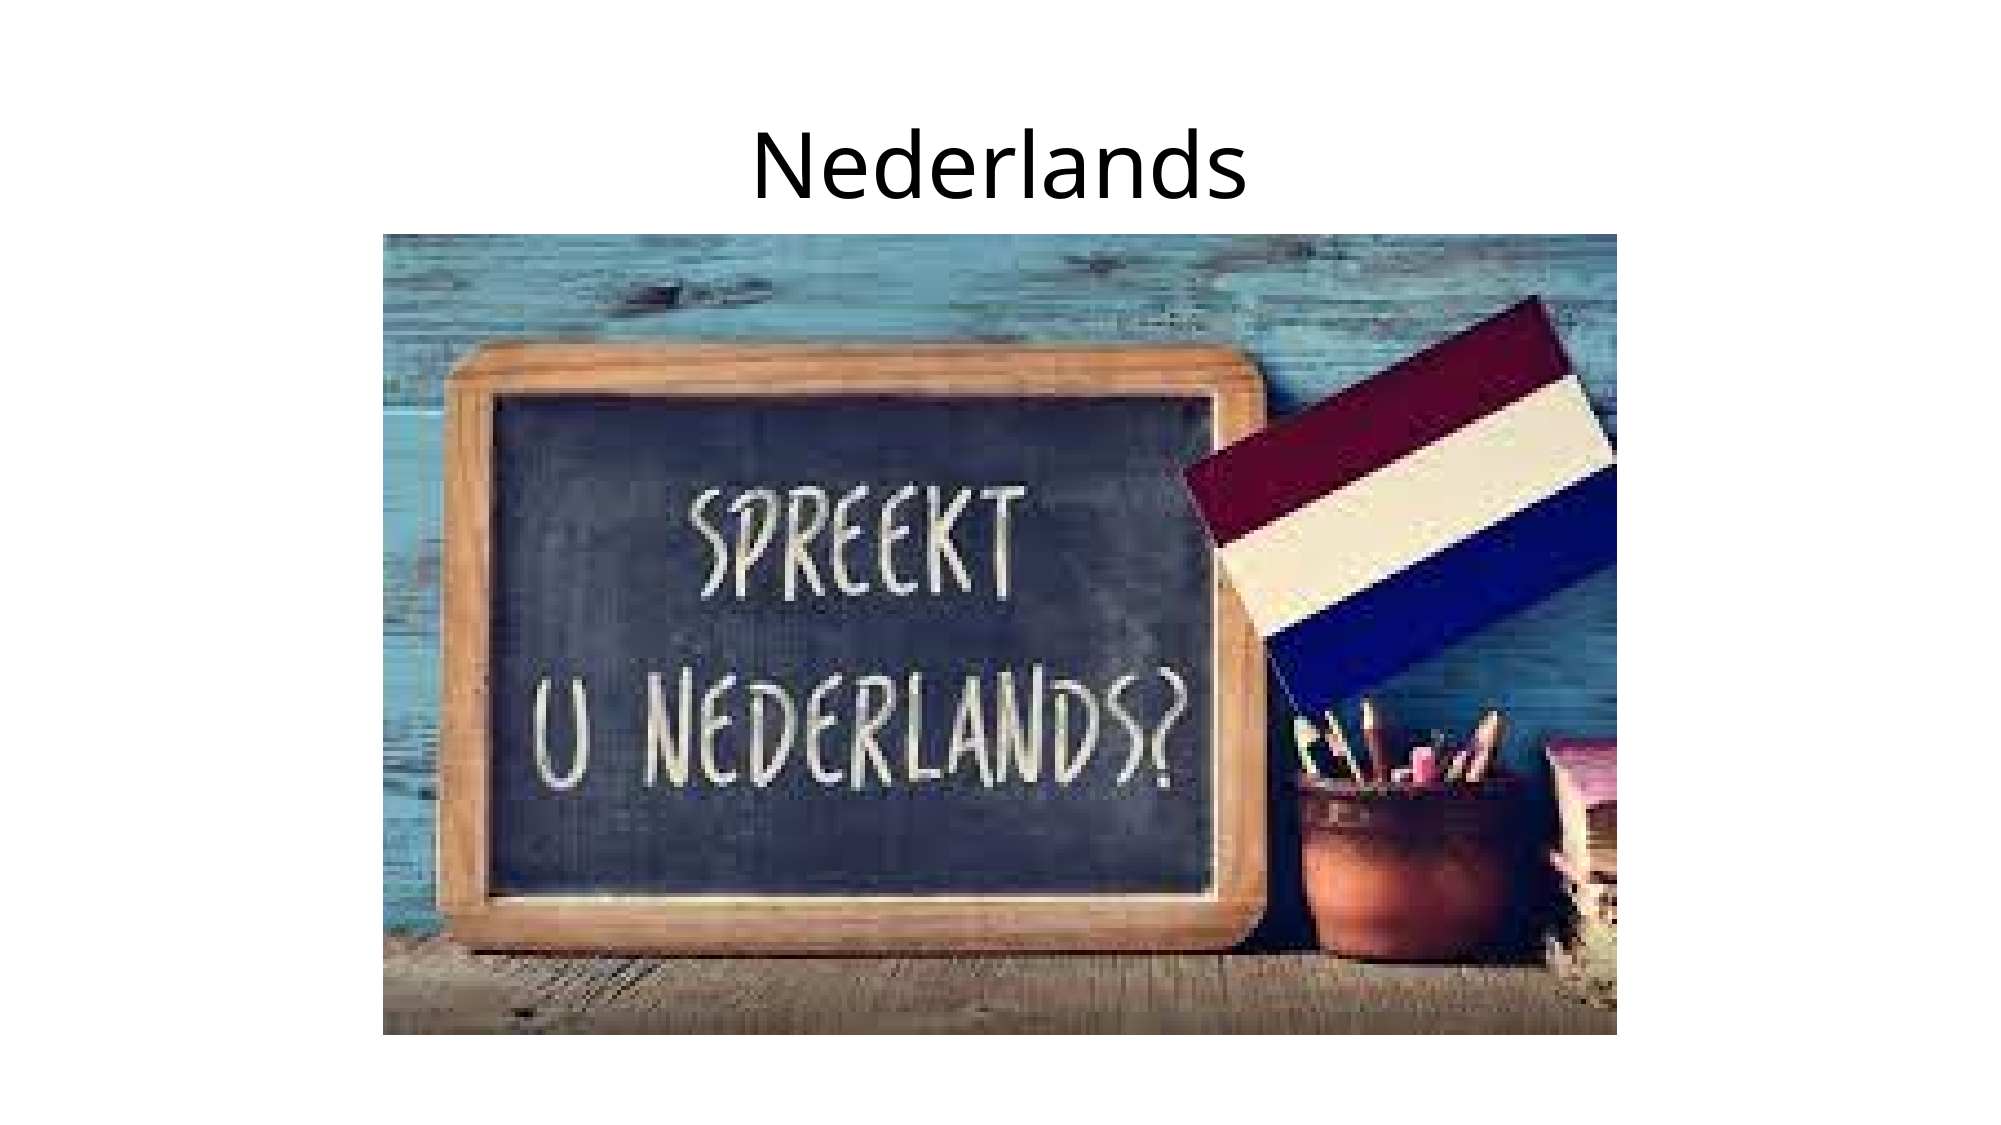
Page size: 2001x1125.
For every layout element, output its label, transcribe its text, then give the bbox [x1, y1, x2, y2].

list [383, 234, 1617, 1035]
title Nederlands [137, 59, 1863, 278]
